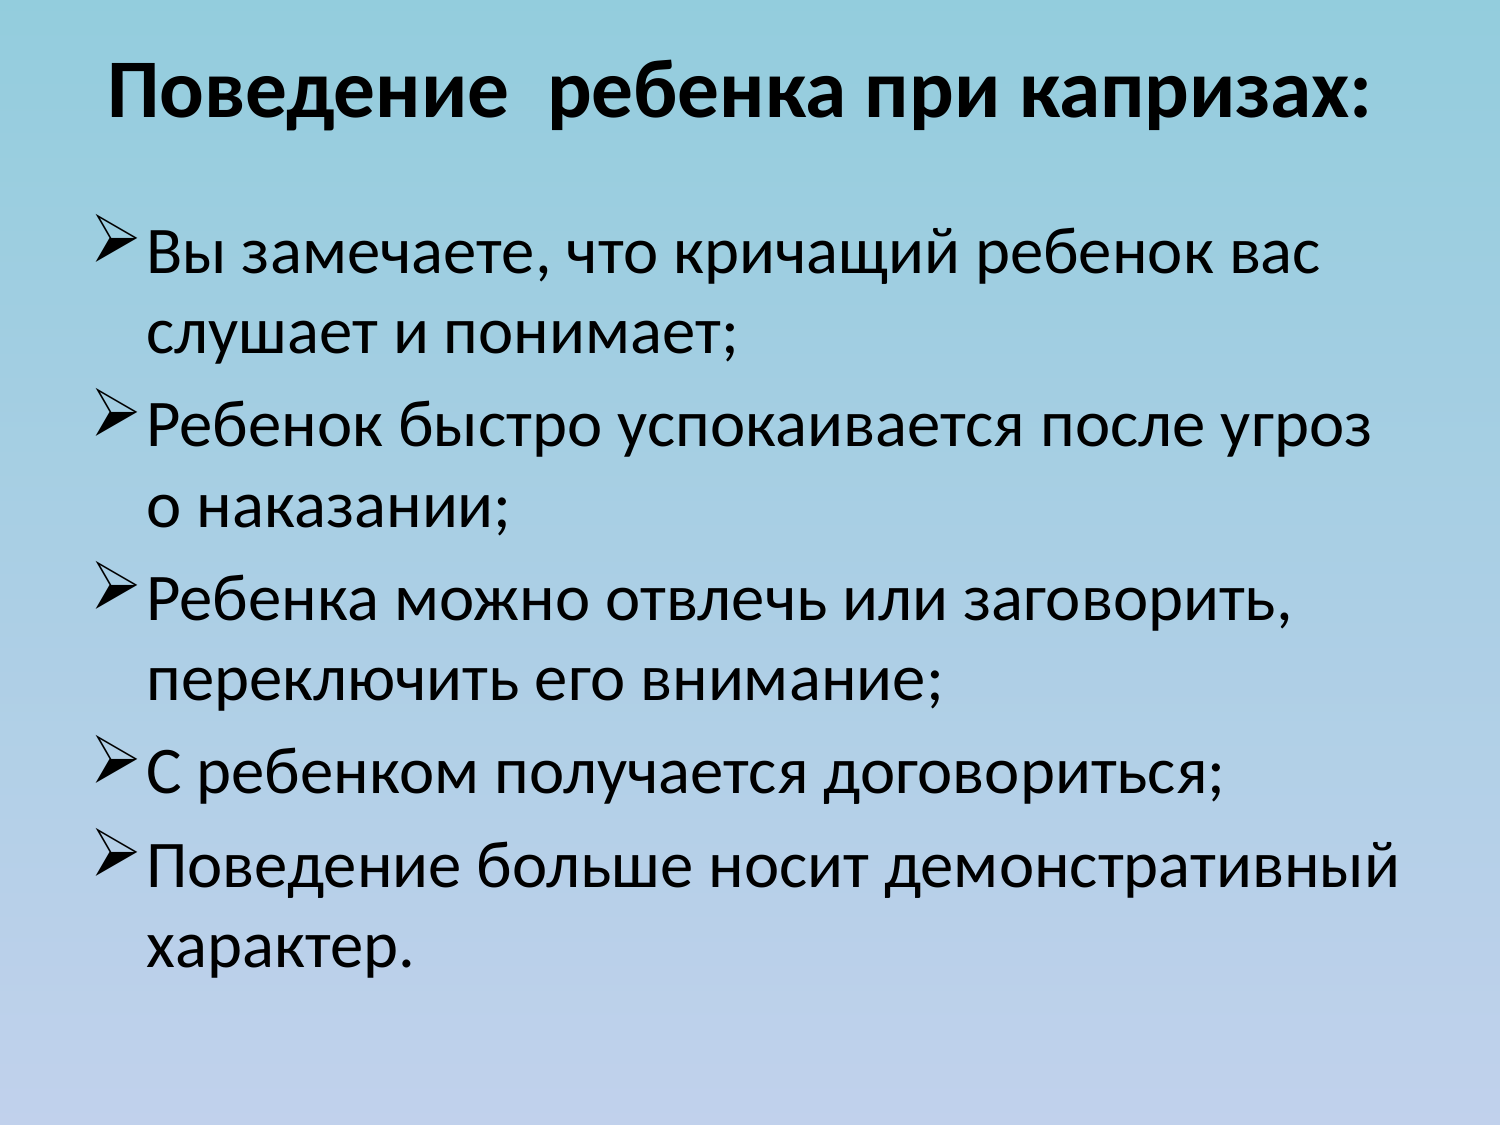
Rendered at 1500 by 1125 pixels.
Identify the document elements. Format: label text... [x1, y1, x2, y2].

list Вы замечаете, что кричащий ребенок вас слушает и понимает; Ребенок быстро успокаивается после угроз о наказании; Ребенка можно отвлечь или заговорить, переключить его внимание; С ребенком получается договориться; Поведение больше носит демонстративный характер. [75, 199, 1425, 1005]
title Поведение ребенка при капризах: [75, 45, 1425, 199]
